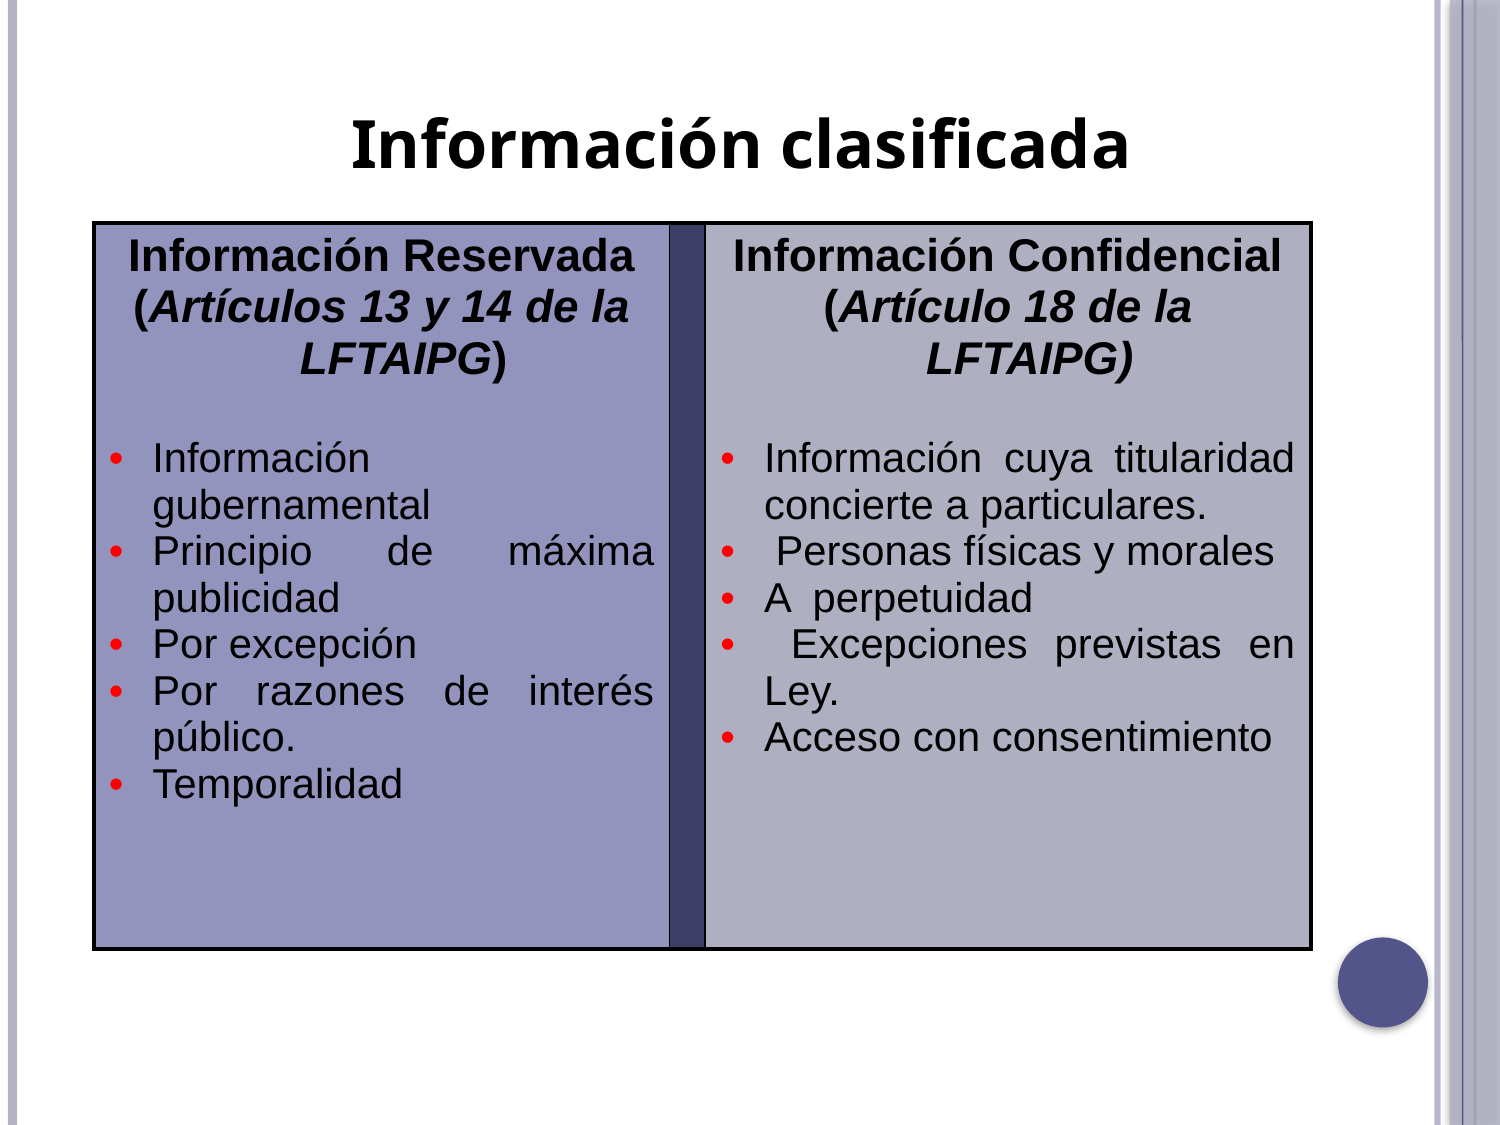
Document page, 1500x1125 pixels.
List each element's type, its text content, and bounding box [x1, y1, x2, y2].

table_header [670, 225, 704, 947]
table_header Información Reservada (Artículos 13 y 14 de la LFTAIPG) Información gubernamental Principio de máxima publicidad Por excepción Por razones de interés público. Temporalidad [96, 225, 669, 947]
text_box Información clasificada [128, 94, 1355, 190]
table_header Información Confidencial (Artículo 18 de la LFTAIPG) Información cuya titularidad concierte a particulares. Personas físicas y morales A perpetuidad Excepciones previstas en Ley. Acceso con consentimiento [706, 225, 1309, 947]
